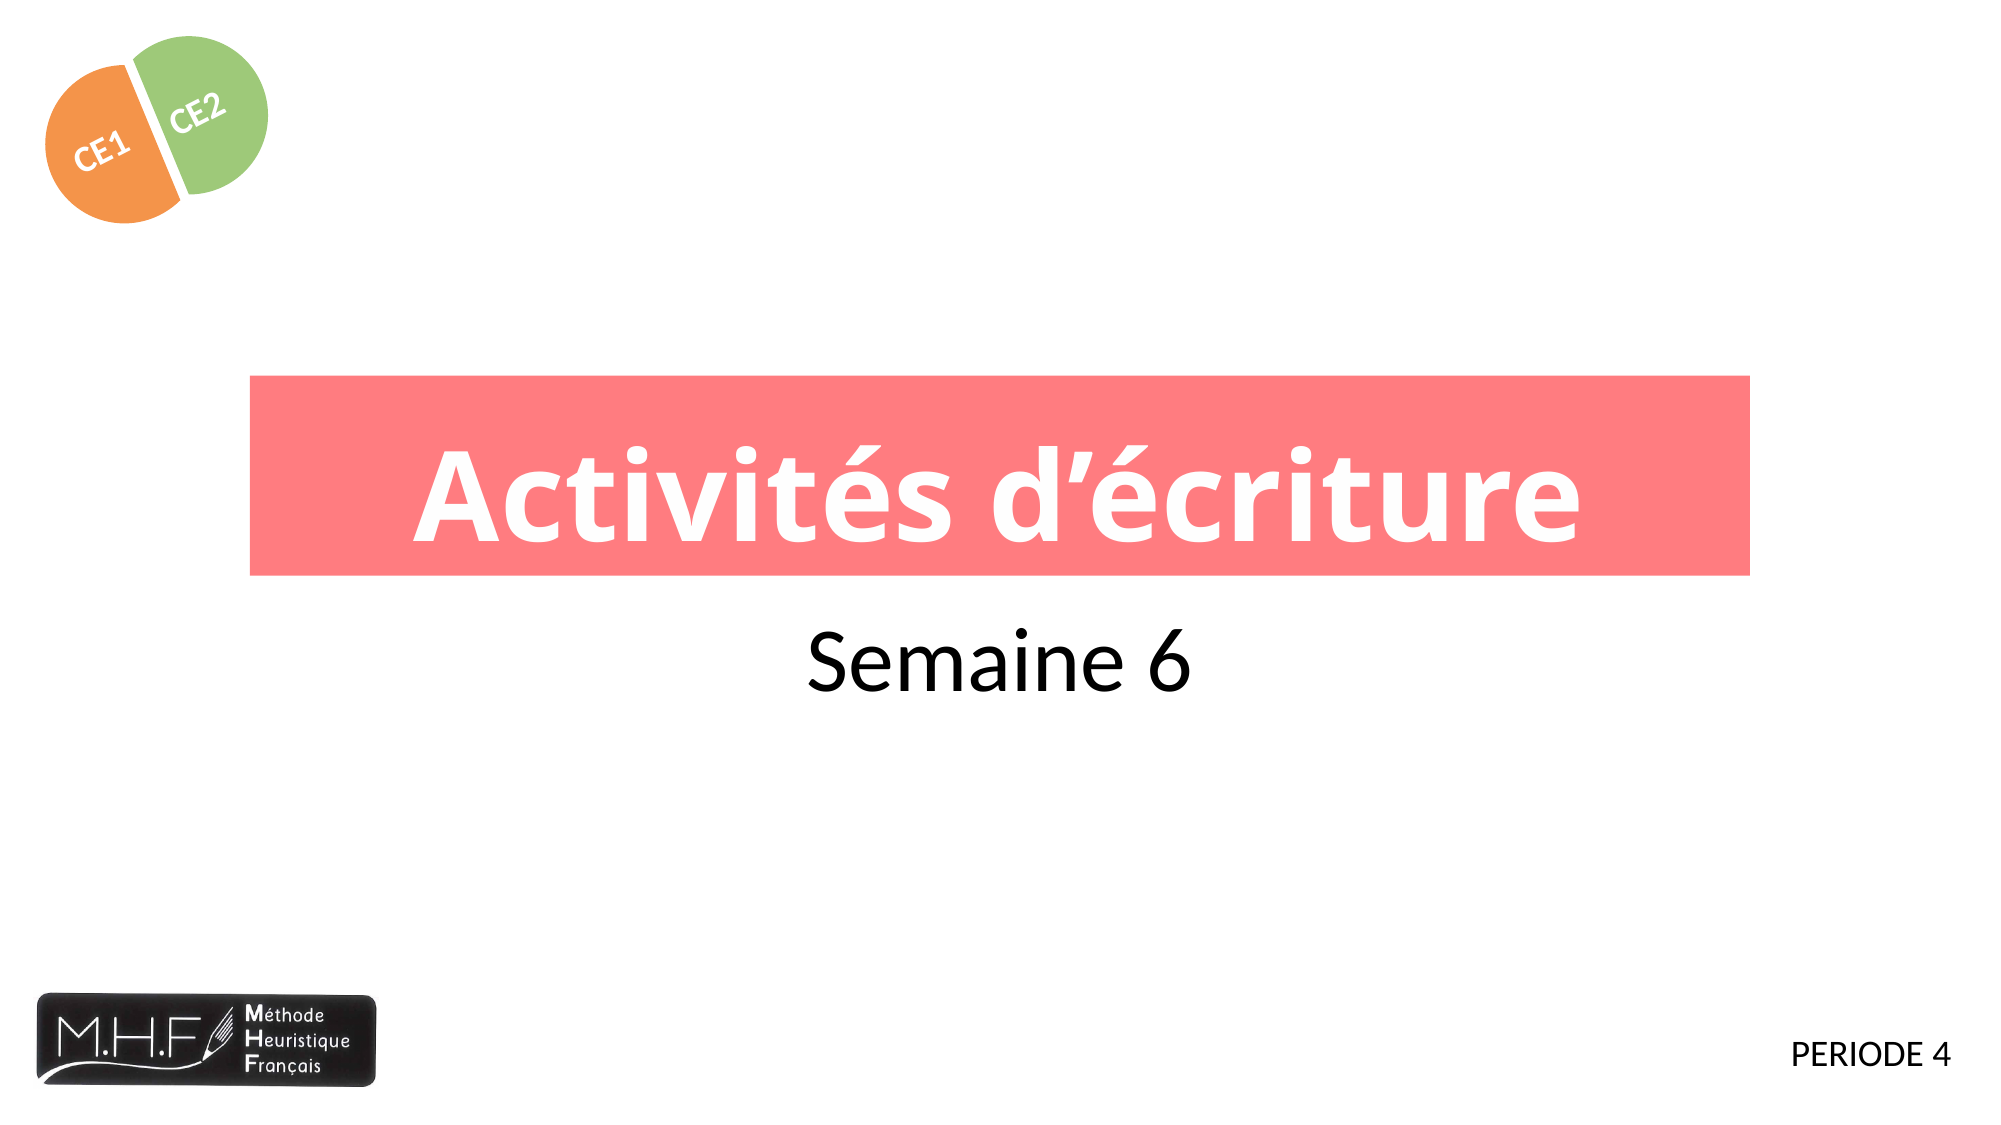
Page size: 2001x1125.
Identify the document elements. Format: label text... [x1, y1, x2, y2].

subtitle Semaine 6 [249, 604, 1750, 877]
text_box PERIODE 4 [1362, 1021, 1967, 1082]
title Activités d’écriture [249, 375, 1750, 576]
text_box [45, 35, 269, 224]
picture [33, 990, 379, 1089]
